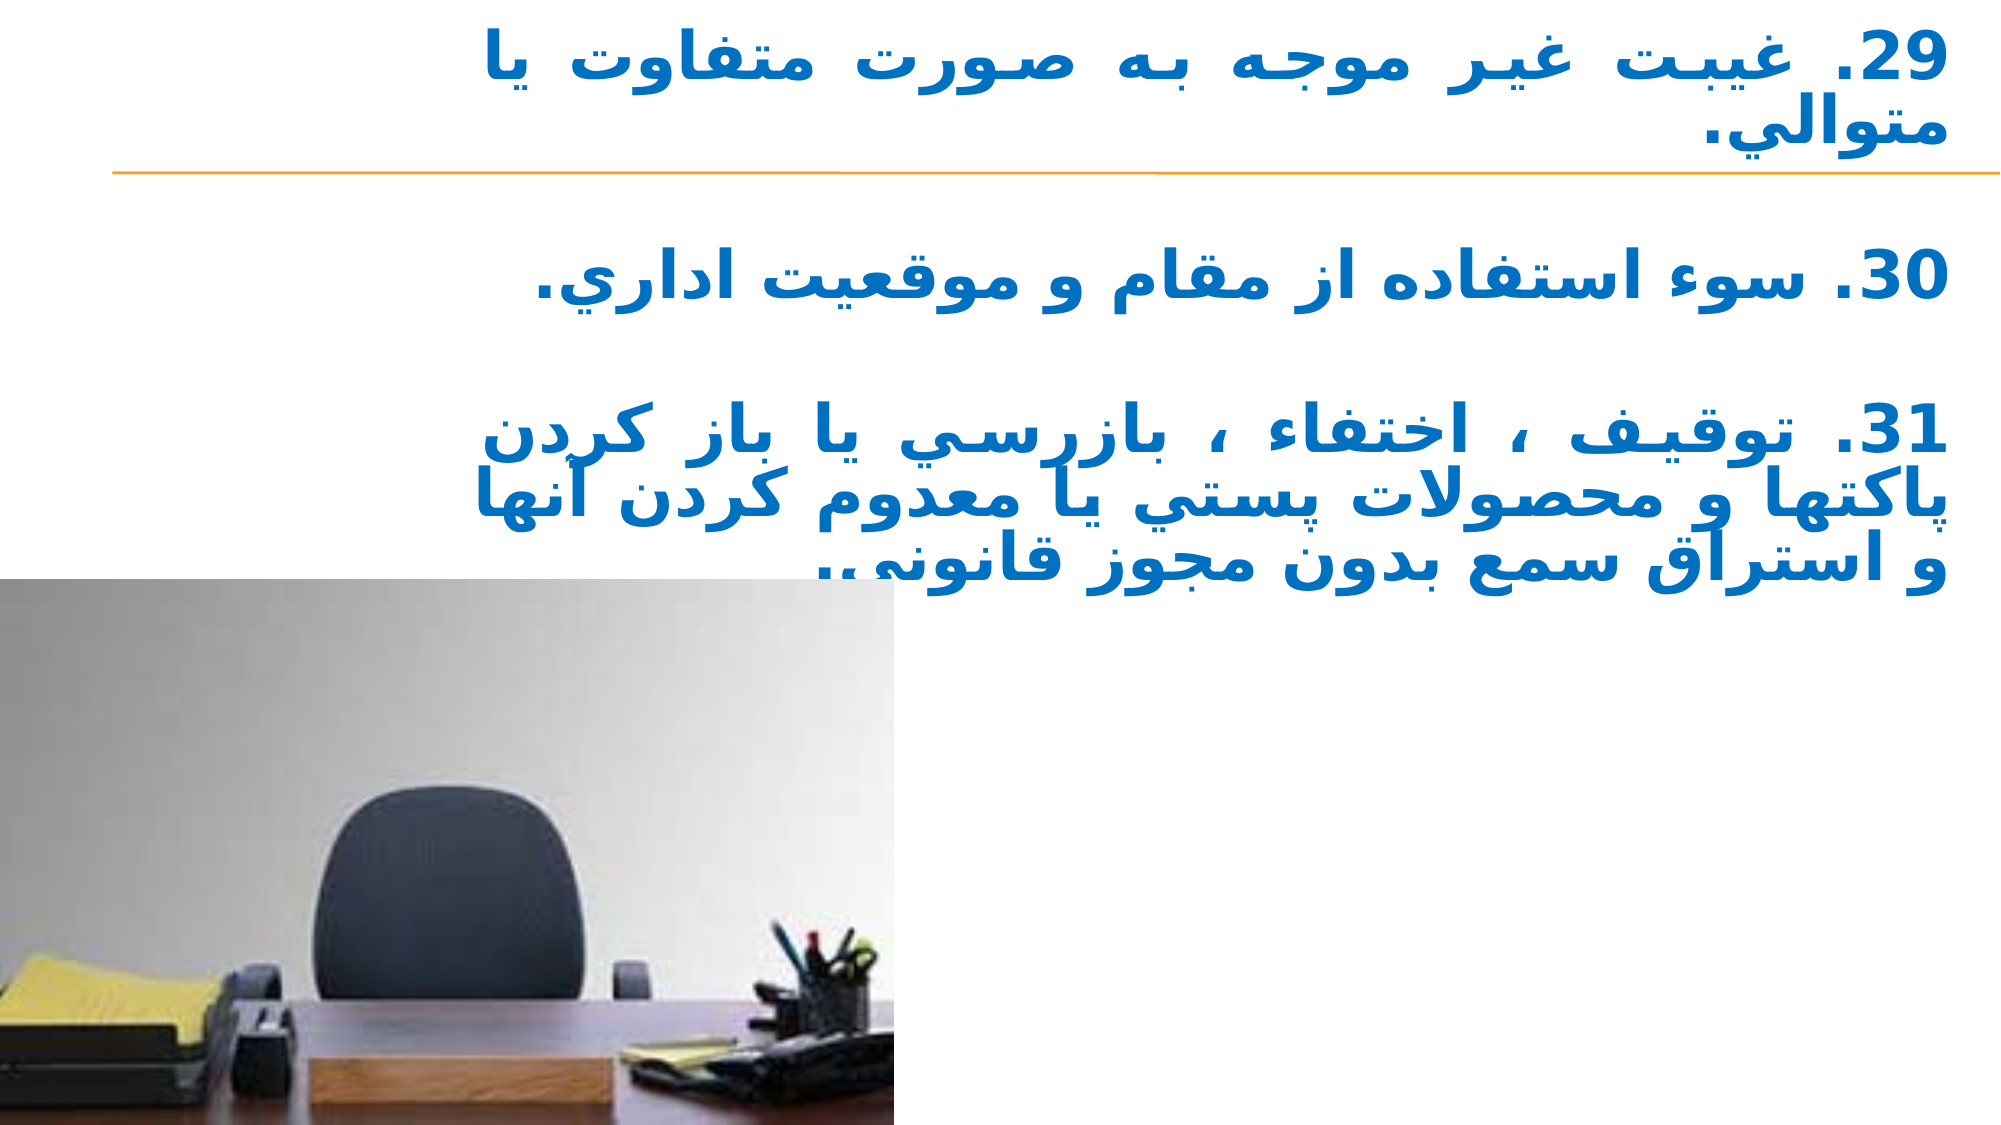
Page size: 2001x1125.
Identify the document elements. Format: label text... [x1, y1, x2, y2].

picture [0, 579, 894, 1125]
list 29. غيبت غير موجه به صورت متفاوت يا متوالي. 30. سوء استفاده از مقام و موقعيت اداري. 31. توقيف ، اختفاء ، بازرسي يا باز كردن پاكتها و محصولات پستي يا معدوم كردن آنها و استراق سمع بدون مجوز قانوني. [454, 21, 1967, 656]
